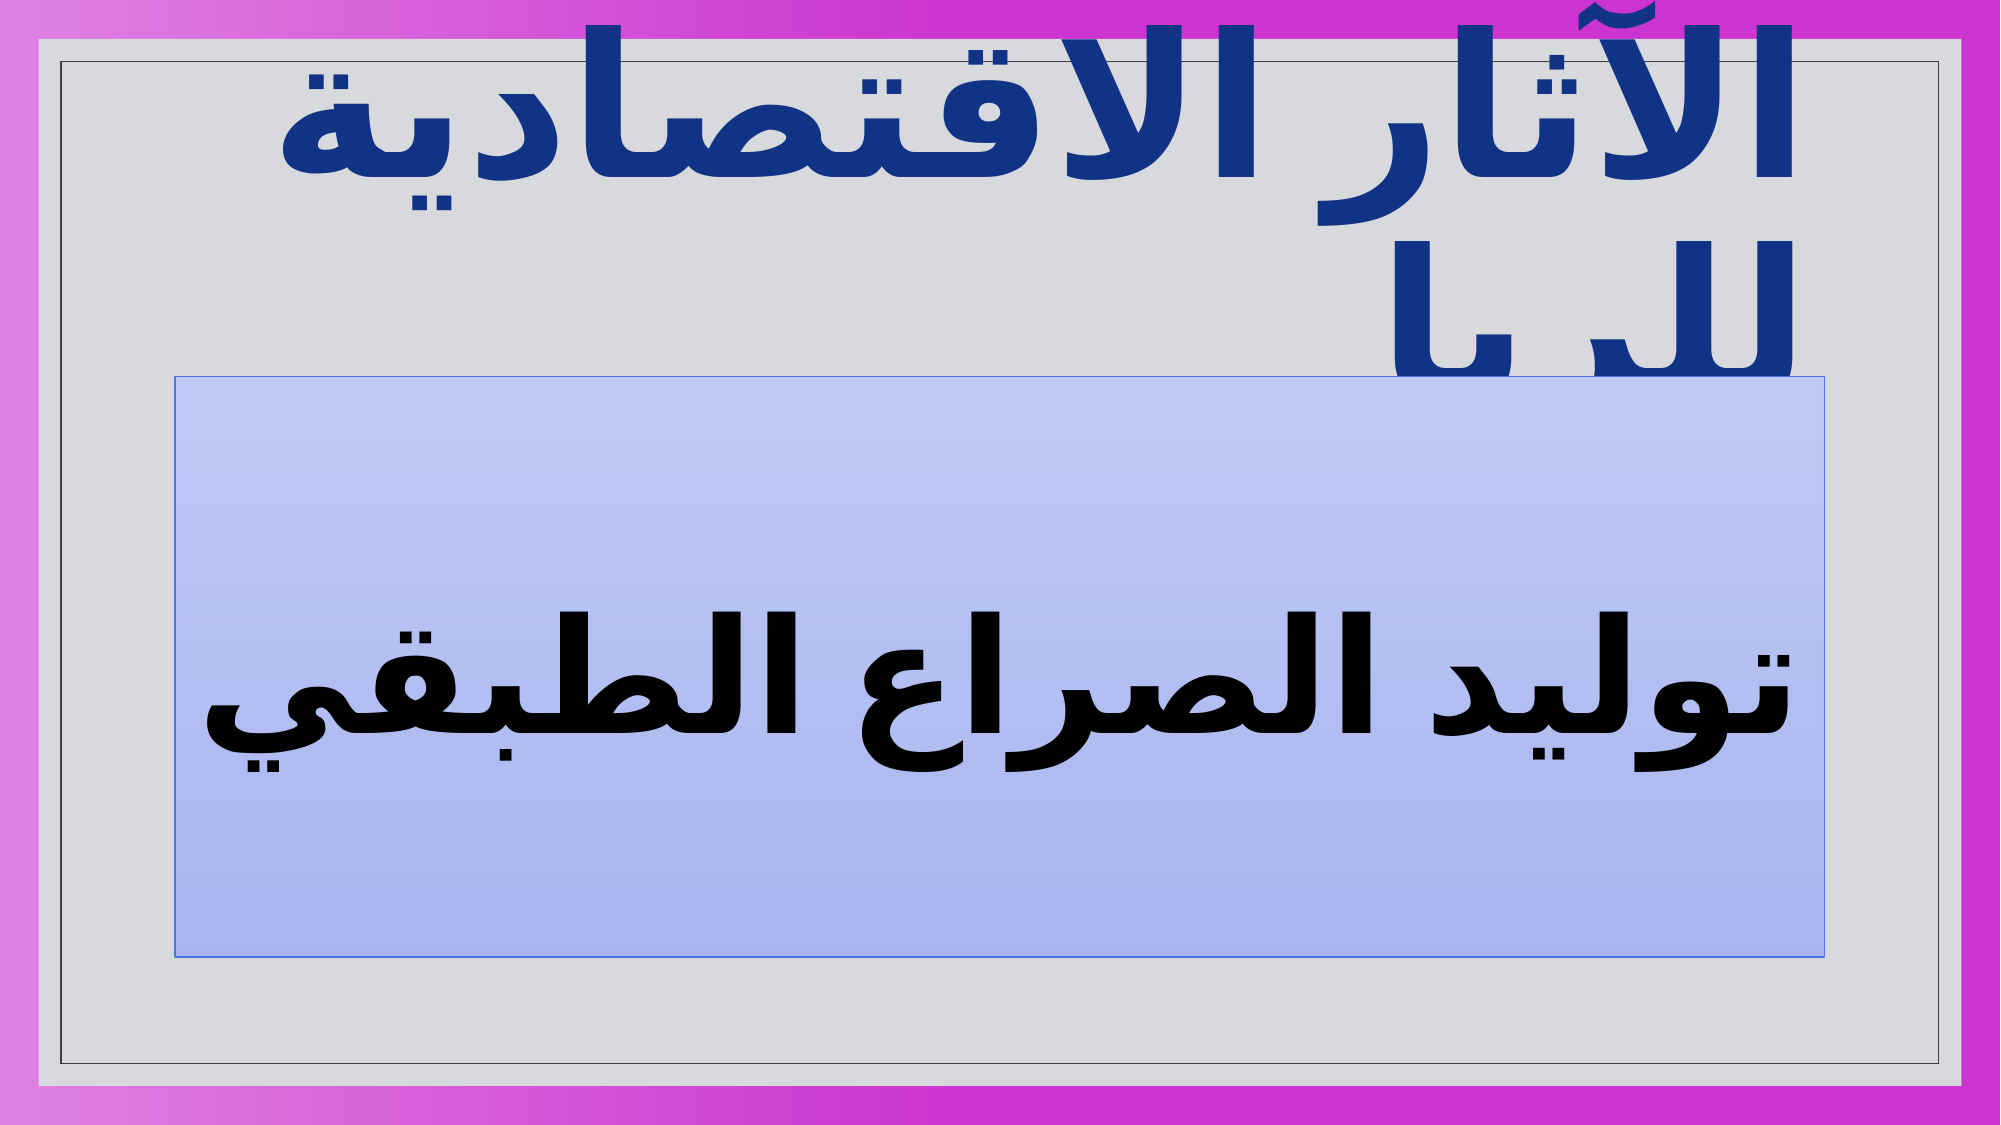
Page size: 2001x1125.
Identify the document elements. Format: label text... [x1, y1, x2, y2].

list توليد الصراع الطبقي [174, 376, 1825, 958]
title الآثار الاقتصادية للربا [174, 92, 1825, 349]
